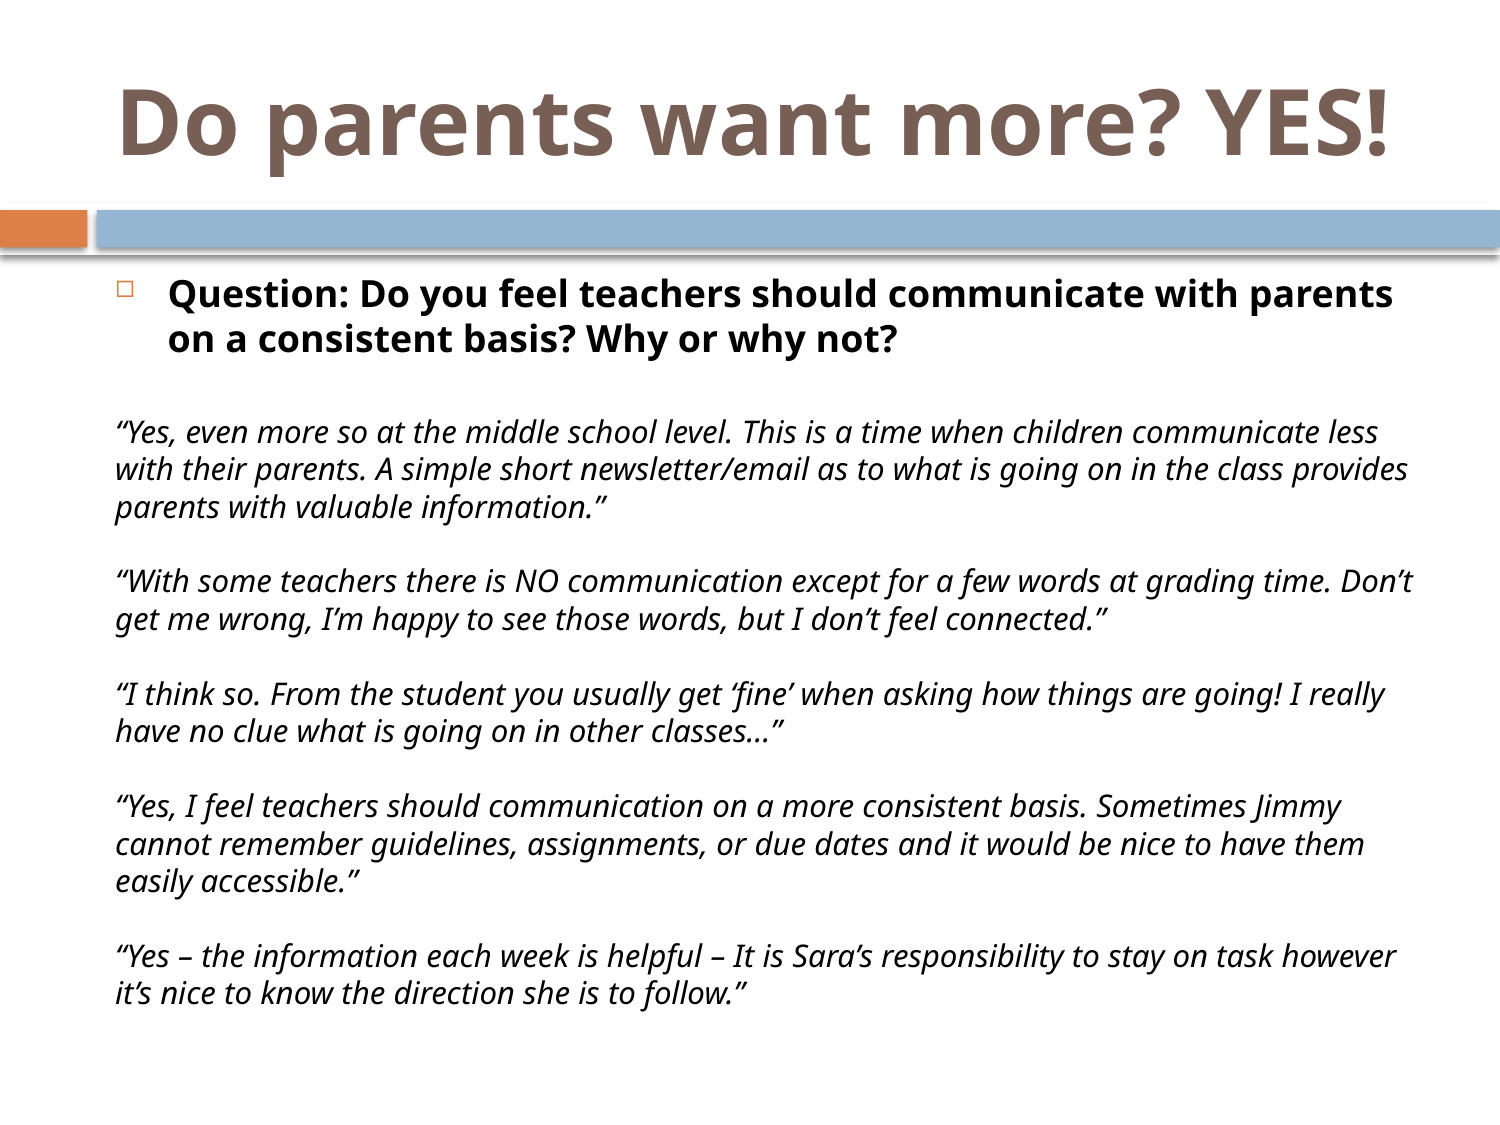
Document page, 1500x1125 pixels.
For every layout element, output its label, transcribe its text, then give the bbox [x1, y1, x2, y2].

title Do parents want more? YES! [100, 37, 1438, 200]
list Question: Do you feel teachers should communicate with parents on a consistent basis? Why or why not? “Yes, even more so at the middle school level. This is a time when children communicate less with their parents. A simple short newsletter/email as to what is going on in the class provides parents with valuable information.” “With some teachers there is NO communication except for a few words at grading time. Don’t get me wrong, I’m happy to see those words, but I don’t feel connected.” “I think so. From the student you usually get ‘fine’ when asking how things are going! I really have no clue what is going on in other classes…” “Yes, I feel teachers should communication on a more consistent basis. Sometimes Jimmy cannot remember guidelines, assignments, or due dates and it would be nice to have them easily accessible.” “Yes – the information each week is helpful – It is Sara’s responsibility to stay on task however it’s nice to know the direction she is to follow.” [100, 262, 1438, 1000]
